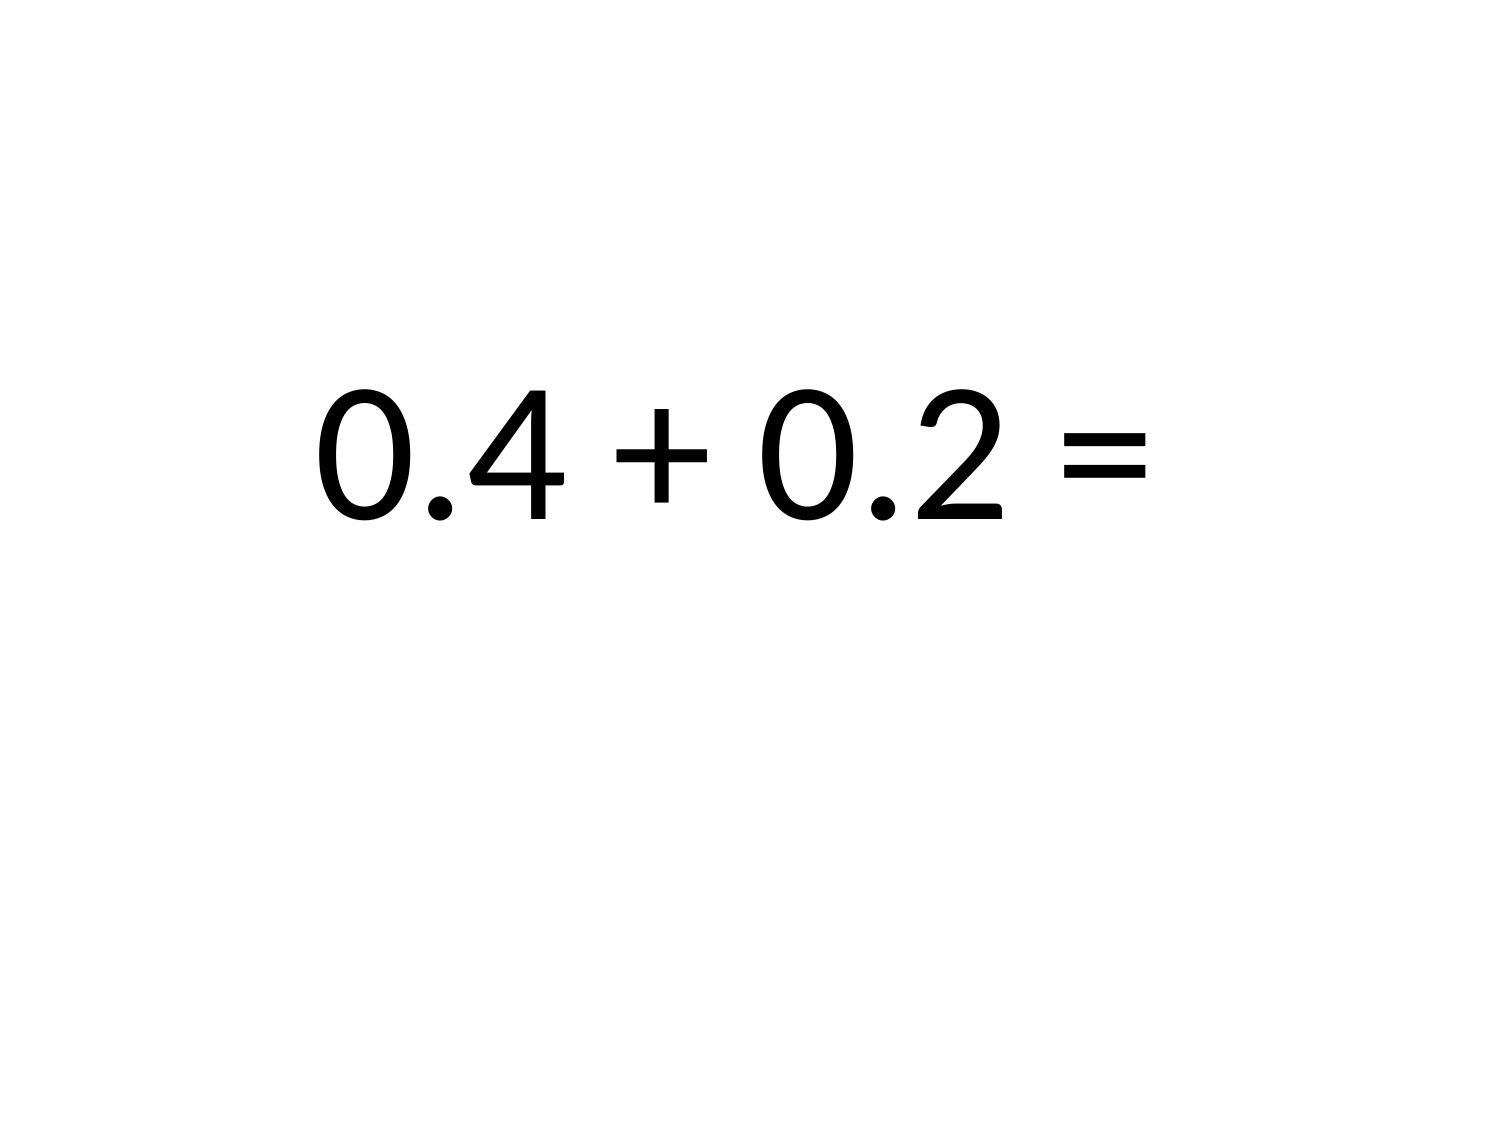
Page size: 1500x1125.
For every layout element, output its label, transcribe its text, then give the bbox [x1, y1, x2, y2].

text_box 0.4 + 0.2 = [300, 312, 1225, 568]
